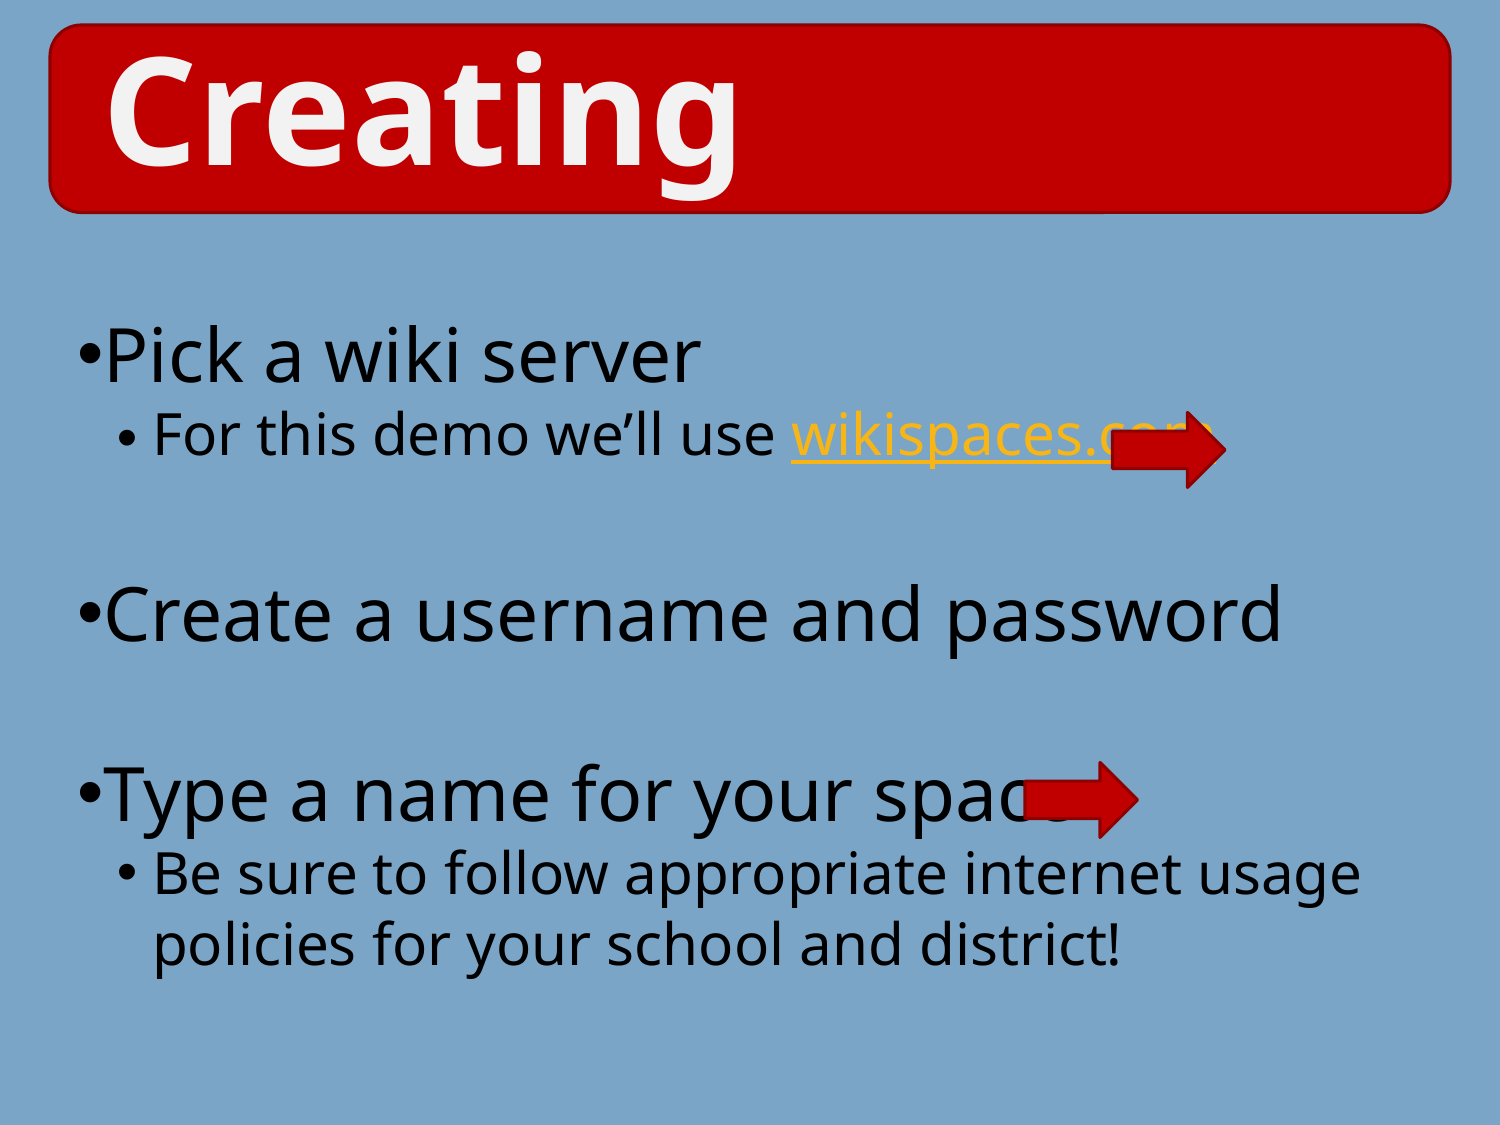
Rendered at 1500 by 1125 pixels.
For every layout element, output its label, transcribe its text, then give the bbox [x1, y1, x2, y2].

text_box [48, 23, 1452, 215]
text_box [1110, 410, 1227, 489]
text_box Creating [87, 7, 1413, 203]
text_box [1023, 761, 1139, 839]
text_box Pick a wiki server For this demo we’ll use wikispaces.com Create a username and password Type a name for your space Be sure to follow appropriate internet usage policies for your school and district! [62, 299, 1438, 1074]
